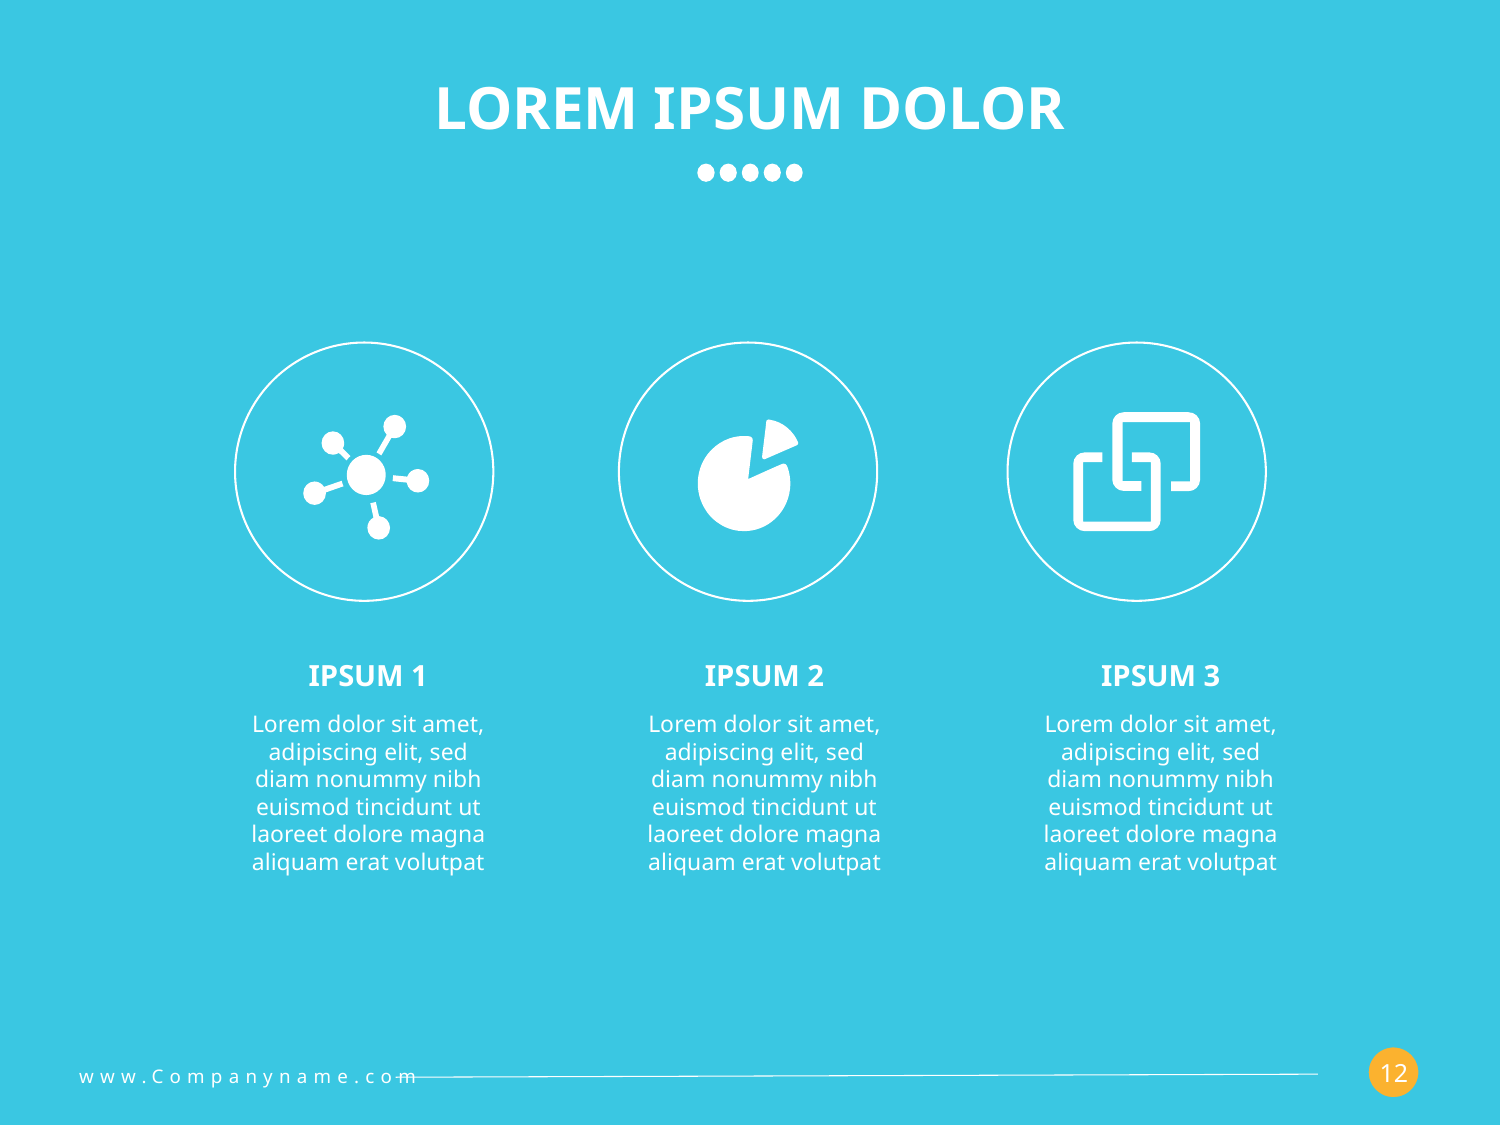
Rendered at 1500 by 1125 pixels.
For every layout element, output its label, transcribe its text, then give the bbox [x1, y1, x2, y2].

text_box IPSUM 1 [215, 649, 522, 700]
text_box [1006, 341, 1267, 602]
text_box [346, 454, 386, 496]
text_box [1073, 452, 1161, 532]
text_box [376, 414, 407, 456]
text_box [321, 431, 351, 461]
text_box [1112, 412, 1201, 492]
text_box [697, 436, 791, 532]
title LOREM IPSUM DOLOR [0, 42, 1500, 150]
text_box [234, 341, 495, 602]
text_box IPSUM 2 [611, 649, 918, 700]
text_box Lorem dolor sit amet, adipiscing elit, sed diam nonummy nibh euismod tincidunt ut laoreet dolore magna aliquam erat volutpat [631, 702, 898, 882]
text_box [762, 419, 799, 460]
text_box [392, 469, 430, 493]
text_box [617, 341, 879, 602]
text_box [367, 501, 391, 540]
text_box Lorem dolor sit amet, adipiscing elit, sed diam nonummy nibh euismod tincidunt ut laoreet dolore magna aliquam erat volutpat [235, 702, 502, 882]
text_box Lorem dolor sit amet, adipiscing elit, sed diam nonummy nibh euismod tincidunt ut laoreet dolore magna aliquam erat volutpat [1027, 702, 1295, 882]
text_box [303, 480, 344, 505]
text_box IPSUM 3 [1007, 649, 1314, 700]
